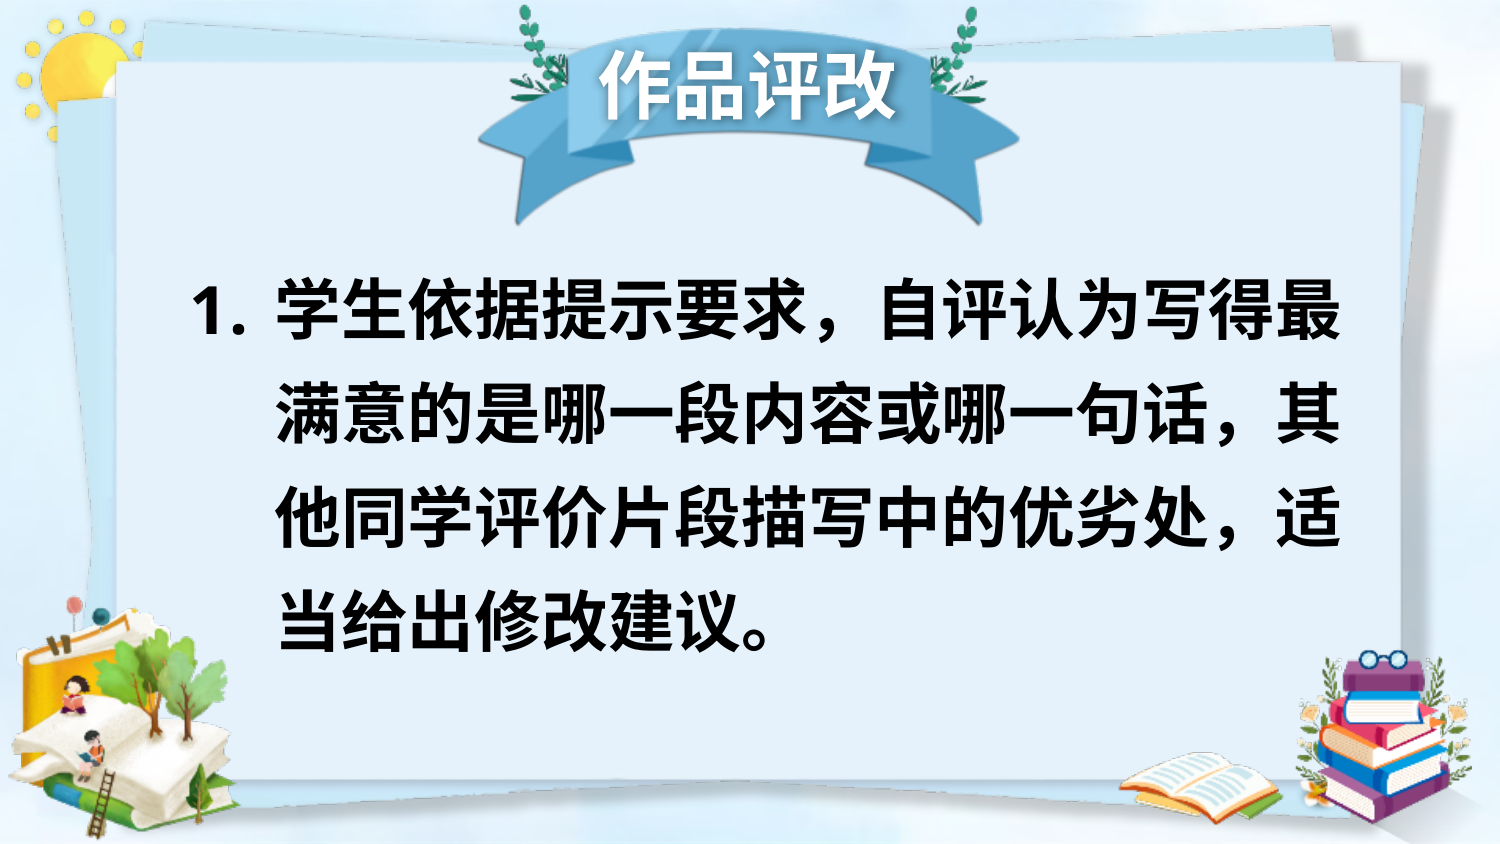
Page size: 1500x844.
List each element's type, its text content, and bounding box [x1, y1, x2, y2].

text_box 作品评改 [582, 30, 918, 136]
text_box 学生依据提示要求，自评认为写得最满意的是哪一段内容或哪一句话，其他同学评价片段描写中的优劣处，适当给出修改建议。 [175, 236, 1393, 668]
picture [0, 0, 1500, 844]
